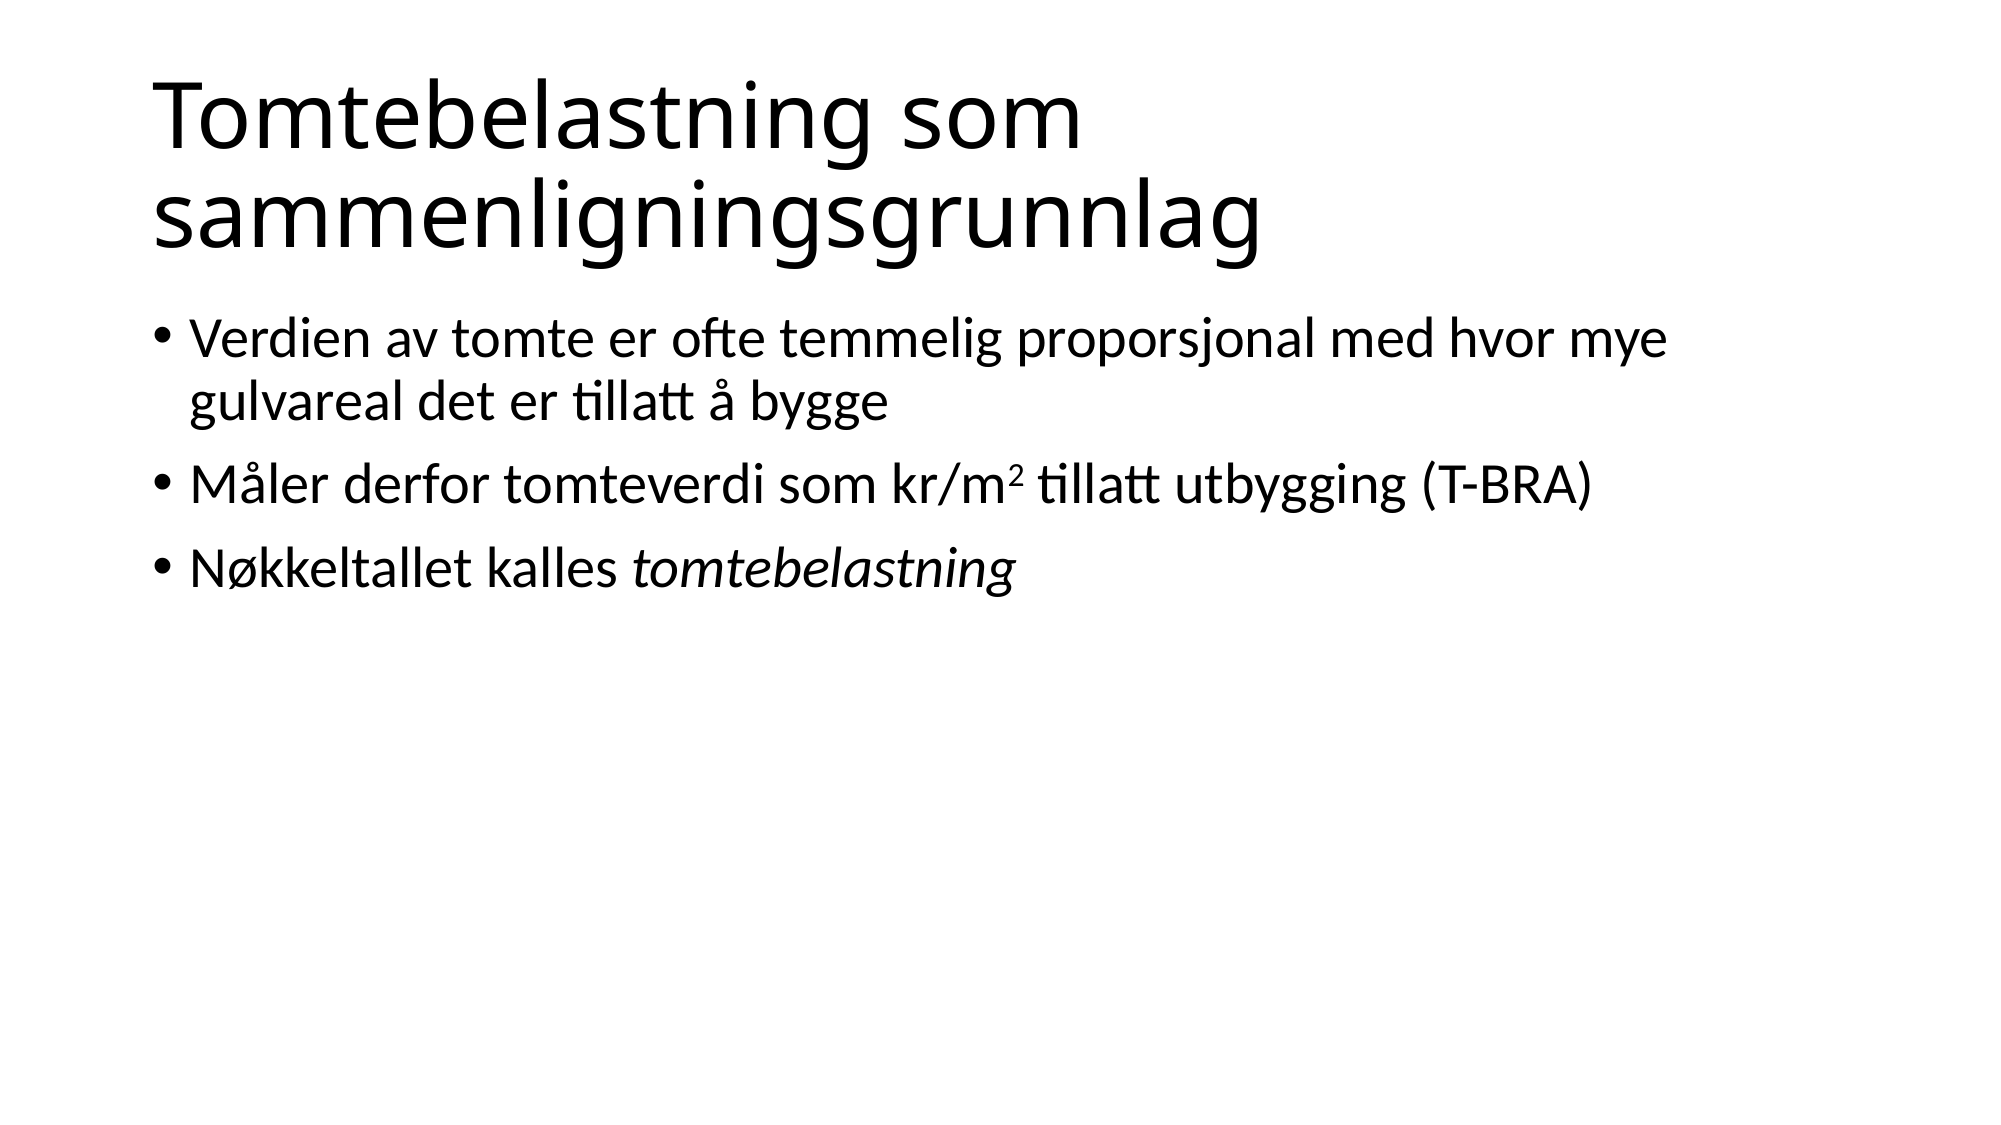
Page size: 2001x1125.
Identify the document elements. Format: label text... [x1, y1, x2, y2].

list Verdien av tomte er ofte temmelig proporsjonal med hvor mye gulvareal det er tillatt å bygge Måler derfor tomteverdi som kr/m2 tillatt utbygging (T-BRA) Nøkkeltallet kalles tomtebelastning [137, 299, 1863, 1014]
title Tomtebelastning som sammenligningsgrunnlag [137, 59, 1863, 278]
